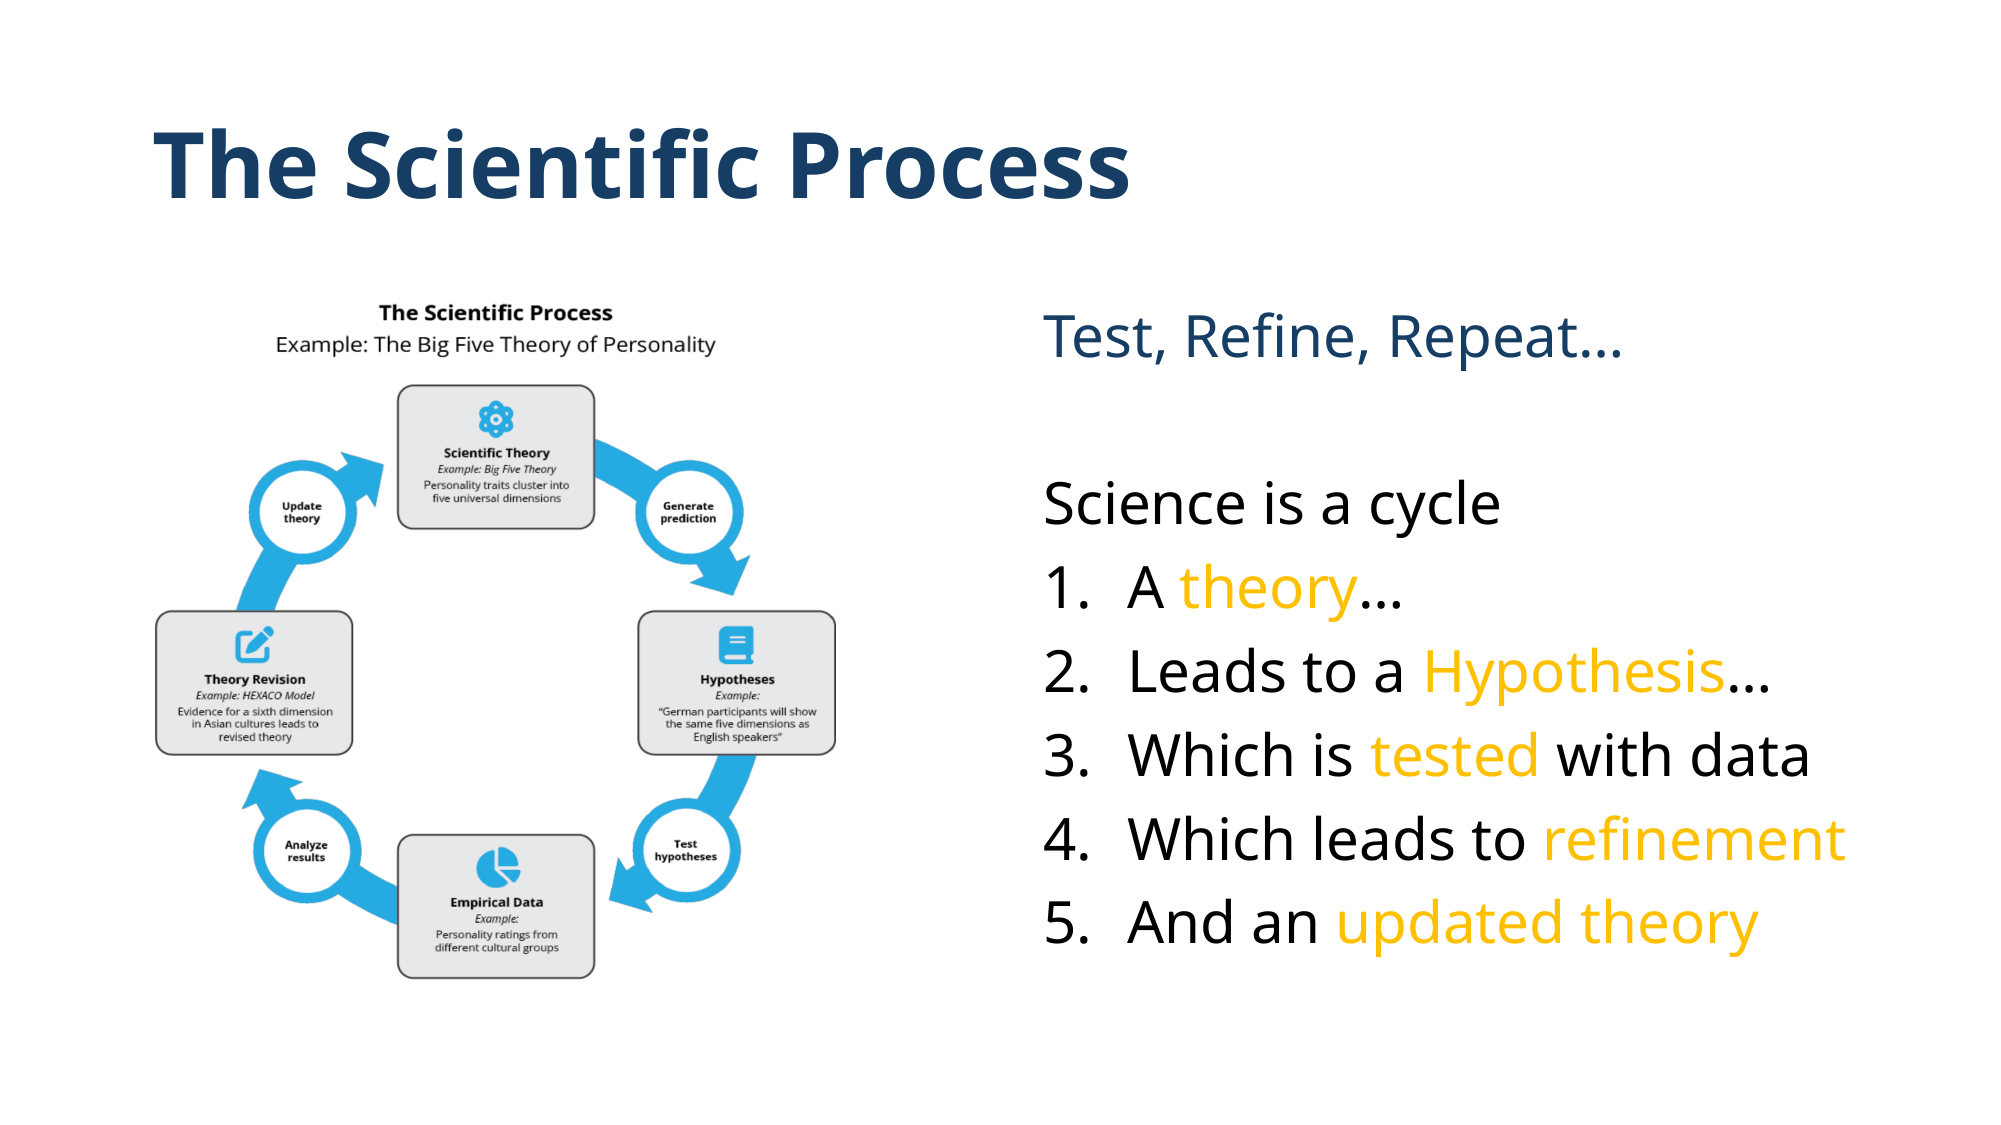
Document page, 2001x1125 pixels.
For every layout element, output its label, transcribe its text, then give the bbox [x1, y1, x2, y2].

title The Scientific Process [137, 59, 1863, 278]
picture [61, 298, 942, 996]
list Test, Refine, Repeat… Science is a cycle A theory… Leads to a Hypothesis… Which is tested with data Which leads to refinement And an updated theory [1028, 299, 1863, 1014]
